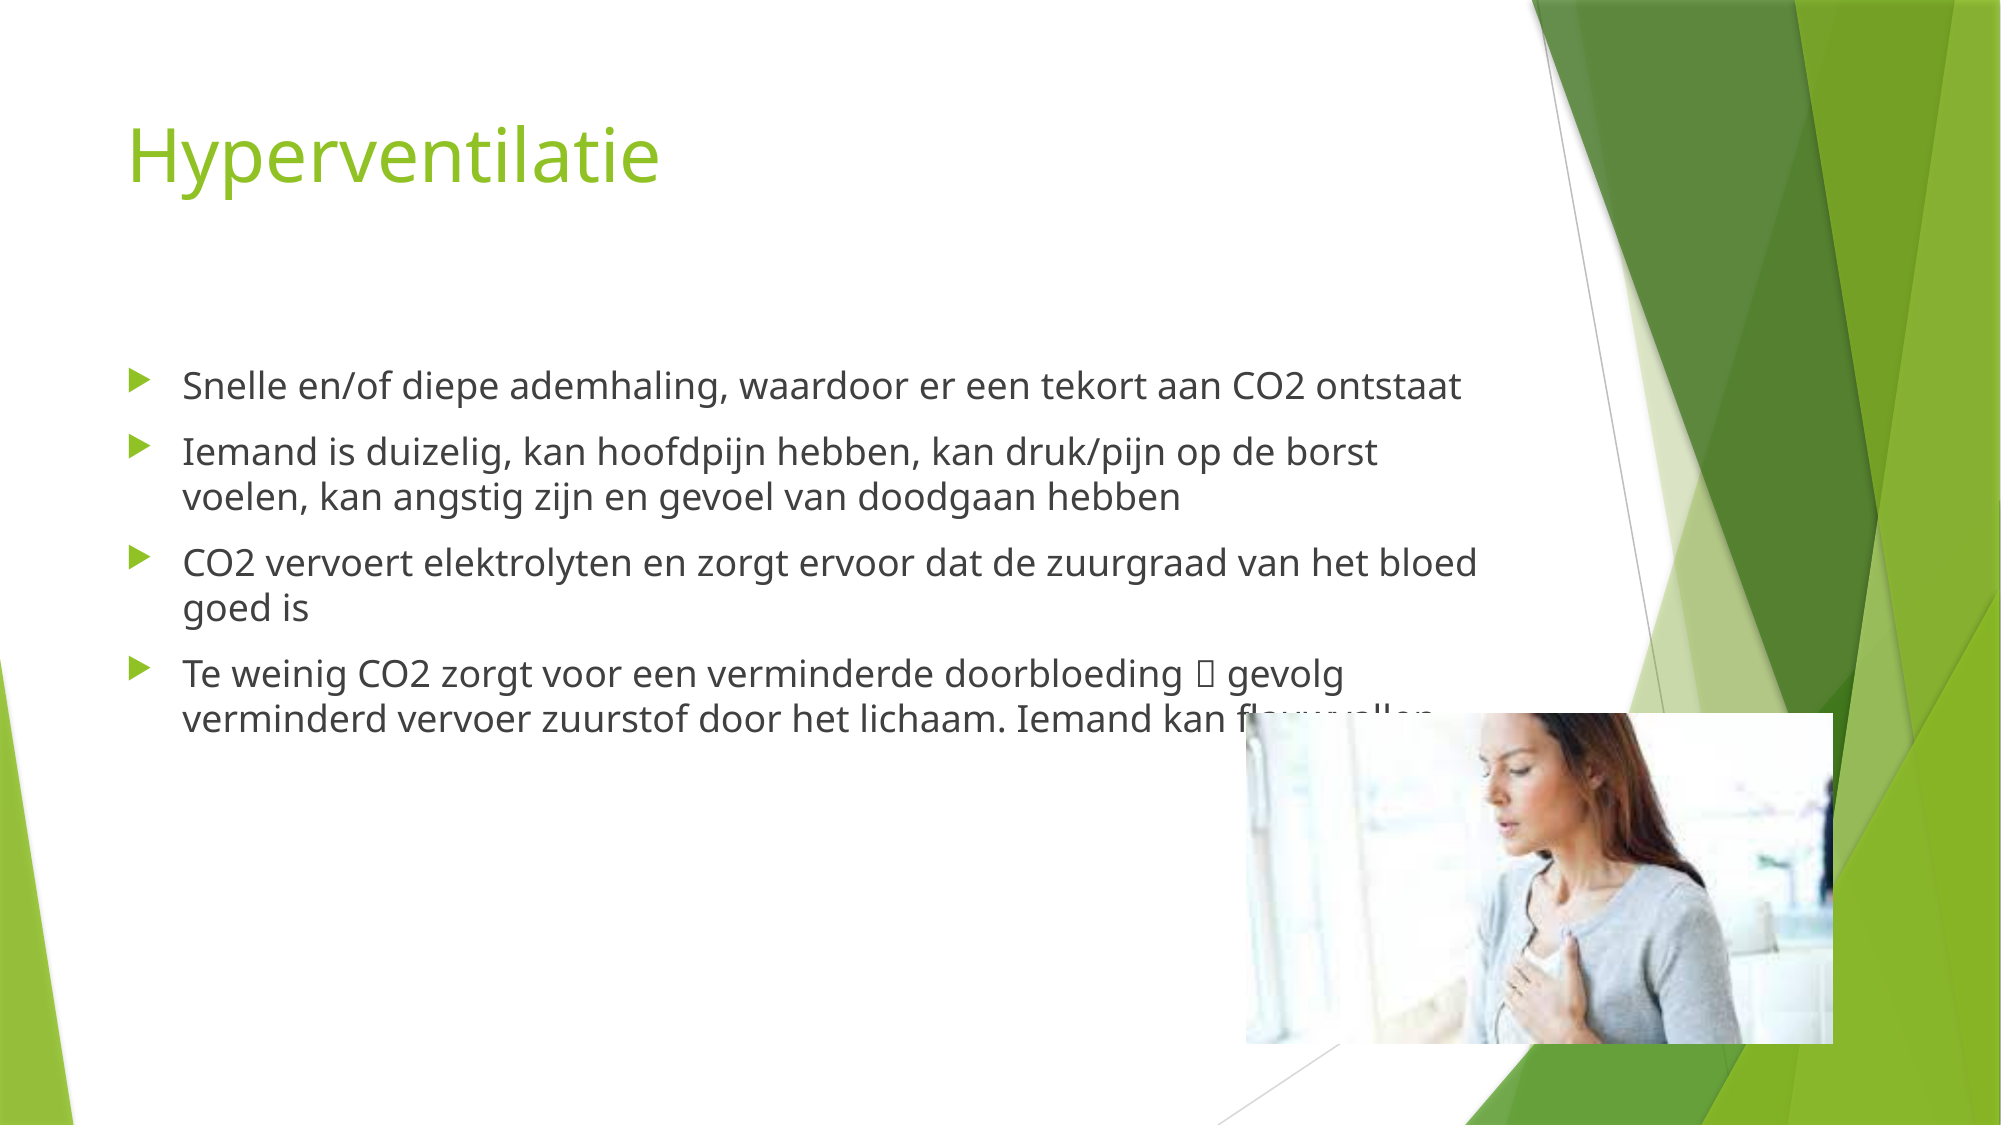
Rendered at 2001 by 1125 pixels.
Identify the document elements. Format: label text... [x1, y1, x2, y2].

picture [1245, 713, 1834, 1045]
list Snelle en/of diepe ademhaling, waardoor er een tekort aan CO2 ontstaat Iemand is duizelig, kan hoofdpijn hebben, kan druk/pijn op de borst voelen, kan angstig zijn en gevoel van doodgaan hebben CO2 vervoert elektrolyten en zorgt ervoor dat de zuurgraad van het bloed goed is Te weinig CO2 zorgt voor een verminderde doorbloeding  gevolg verminderd vervoer zuurstof door het lichaam. Iemand kan flauwvallen [111, 354, 1522, 992]
title Hyperventilatie [111, 99, 1522, 317]
